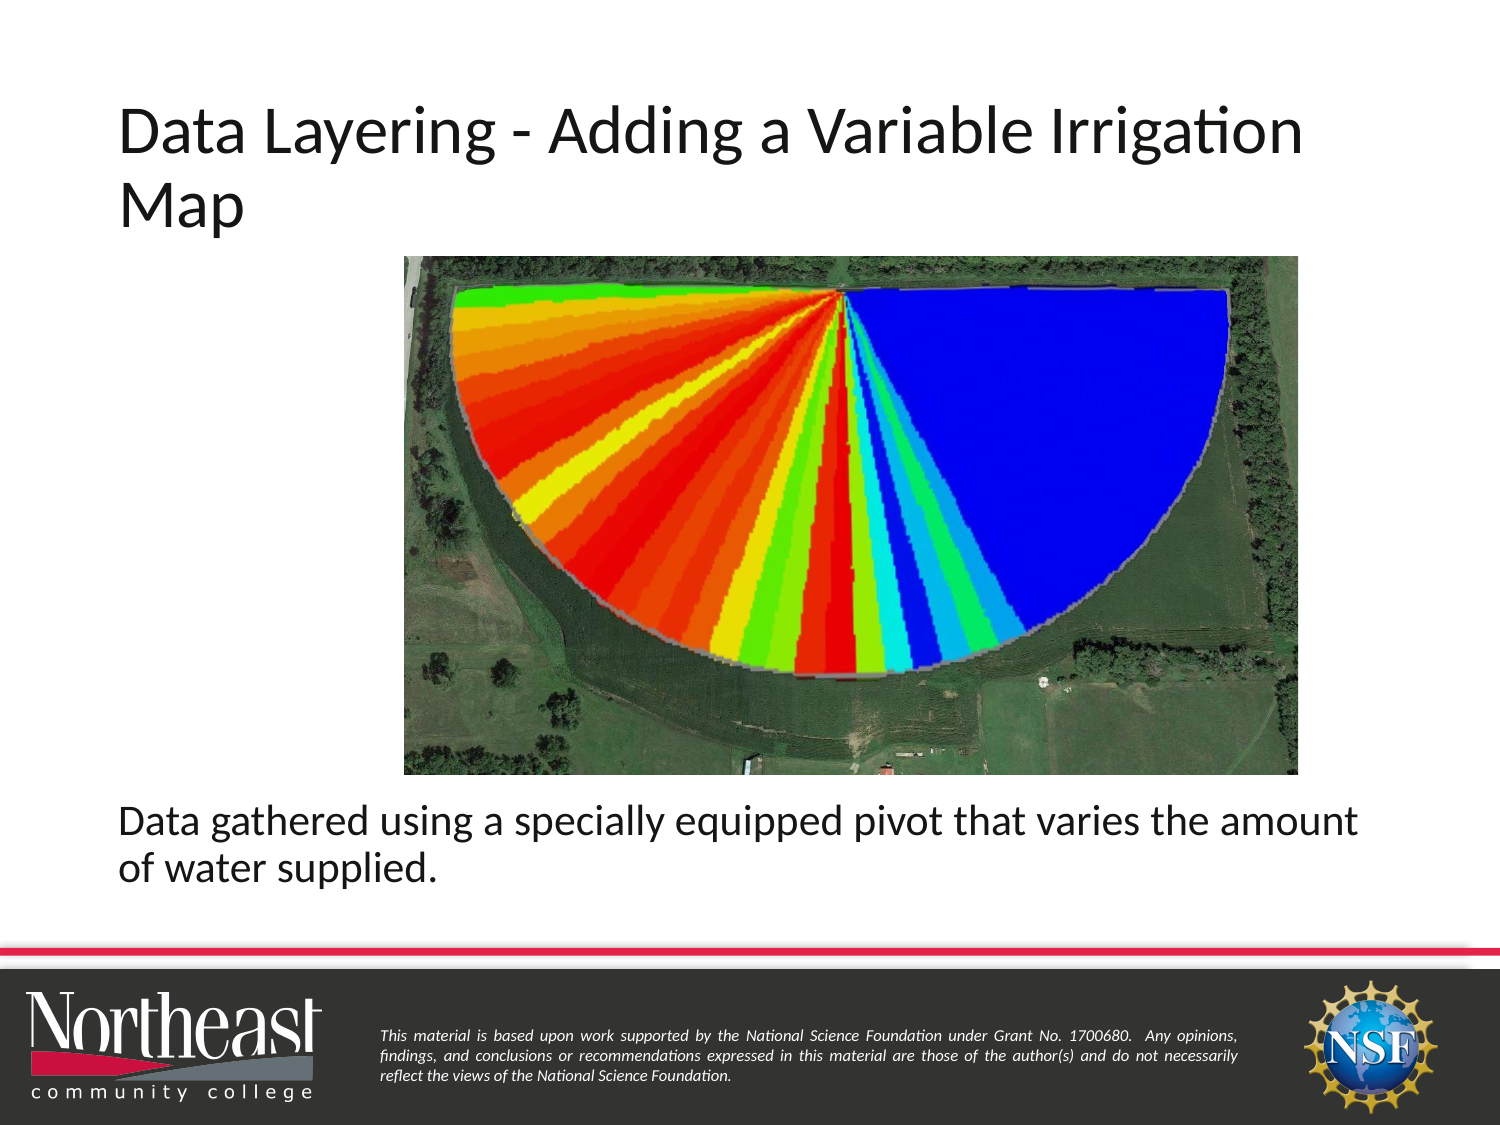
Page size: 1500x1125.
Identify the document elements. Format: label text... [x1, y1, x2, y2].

picture [403, 255, 1299, 776]
picture [1302, 978, 1440, 1116]
title Data Layering - Adding a Variable Irrigation Map [103, 59, 1397, 278]
picture [26, 992, 322, 1102]
list Data gathered using a specially equipped pivot that varies the amount of water supplied. [103, 344, 1397, 961]
